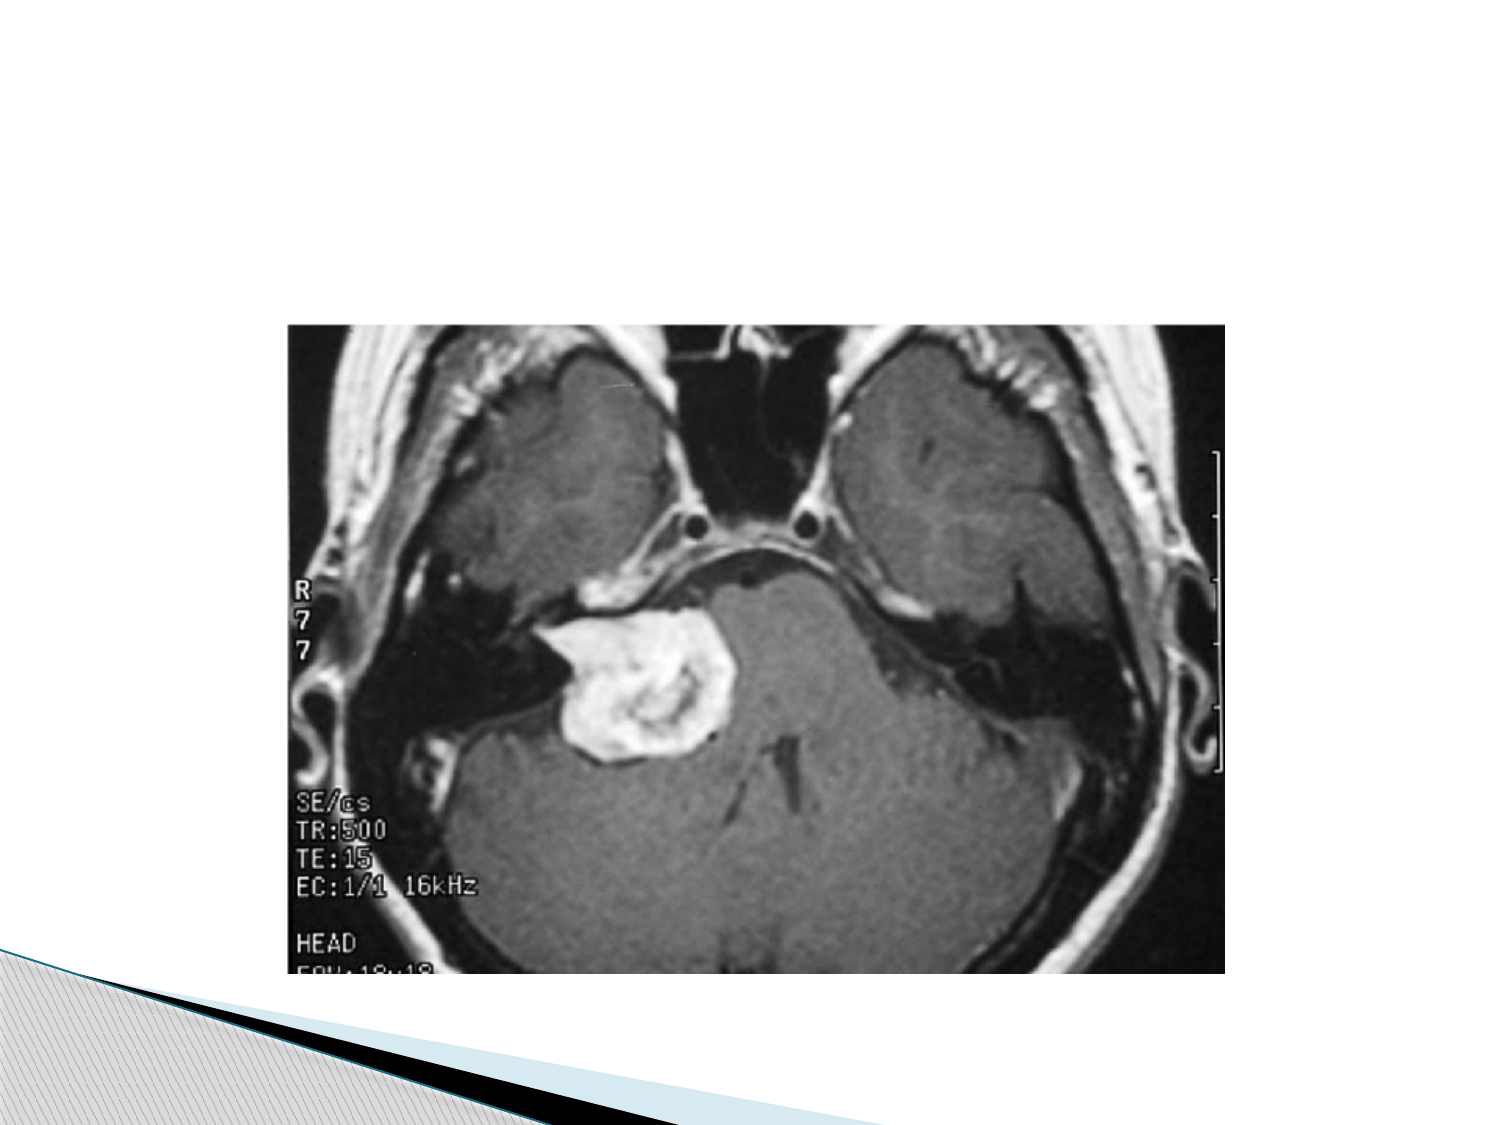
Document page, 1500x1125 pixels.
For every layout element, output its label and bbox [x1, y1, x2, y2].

picture [287, 324, 1226, 974]
